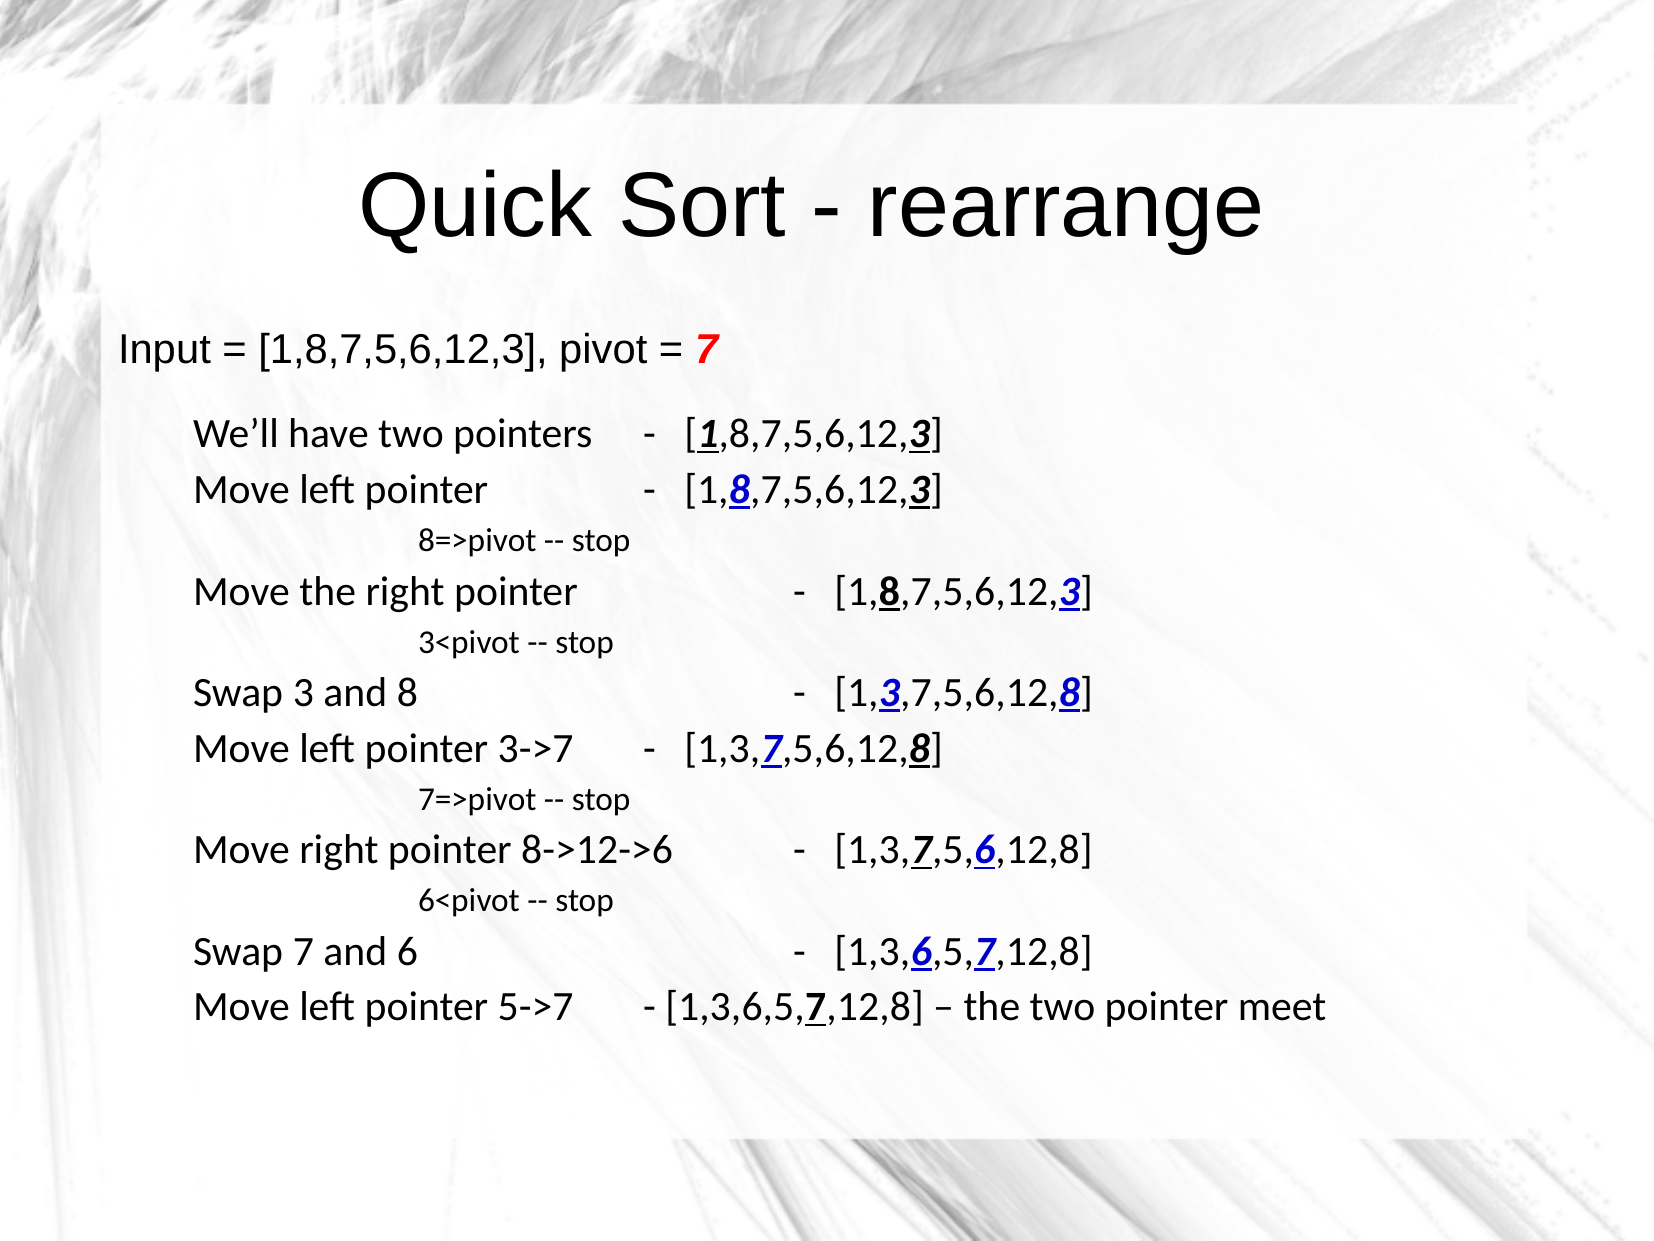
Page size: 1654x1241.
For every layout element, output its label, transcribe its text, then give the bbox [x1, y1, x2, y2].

picture [0, 0, 1654, 1241]
title Quick Sort - rearrange [118, 112, 1506, 281]
list Input = [1,8,7,5,6,12,3], pivot = 7 We’ll have two pointers - [1,8,7,5,6,12,3] Move left pointer - [1,8,7,5,6,12,3] 8=>pivot -- stop Move the right pointer - [1,8,7,5,6,12,3] 3<pivot -- stop Swap 3 and 8 - [1,3,7,5,6,12,8] Move left pointer 3->7 - [1,3,7,5,6,12,8] 7=>pivot -- stop Move right pointer 8->12->6 - [1,3,7,5,6,12,8] 6<pivot -- stop Swap 7 and 6 - [1,3,6,5,7,12,8] Move left pointer 5->7 - [1,3,6,5,7,12,8] – the two pointer meet [118, 319, 1571, 1109]
